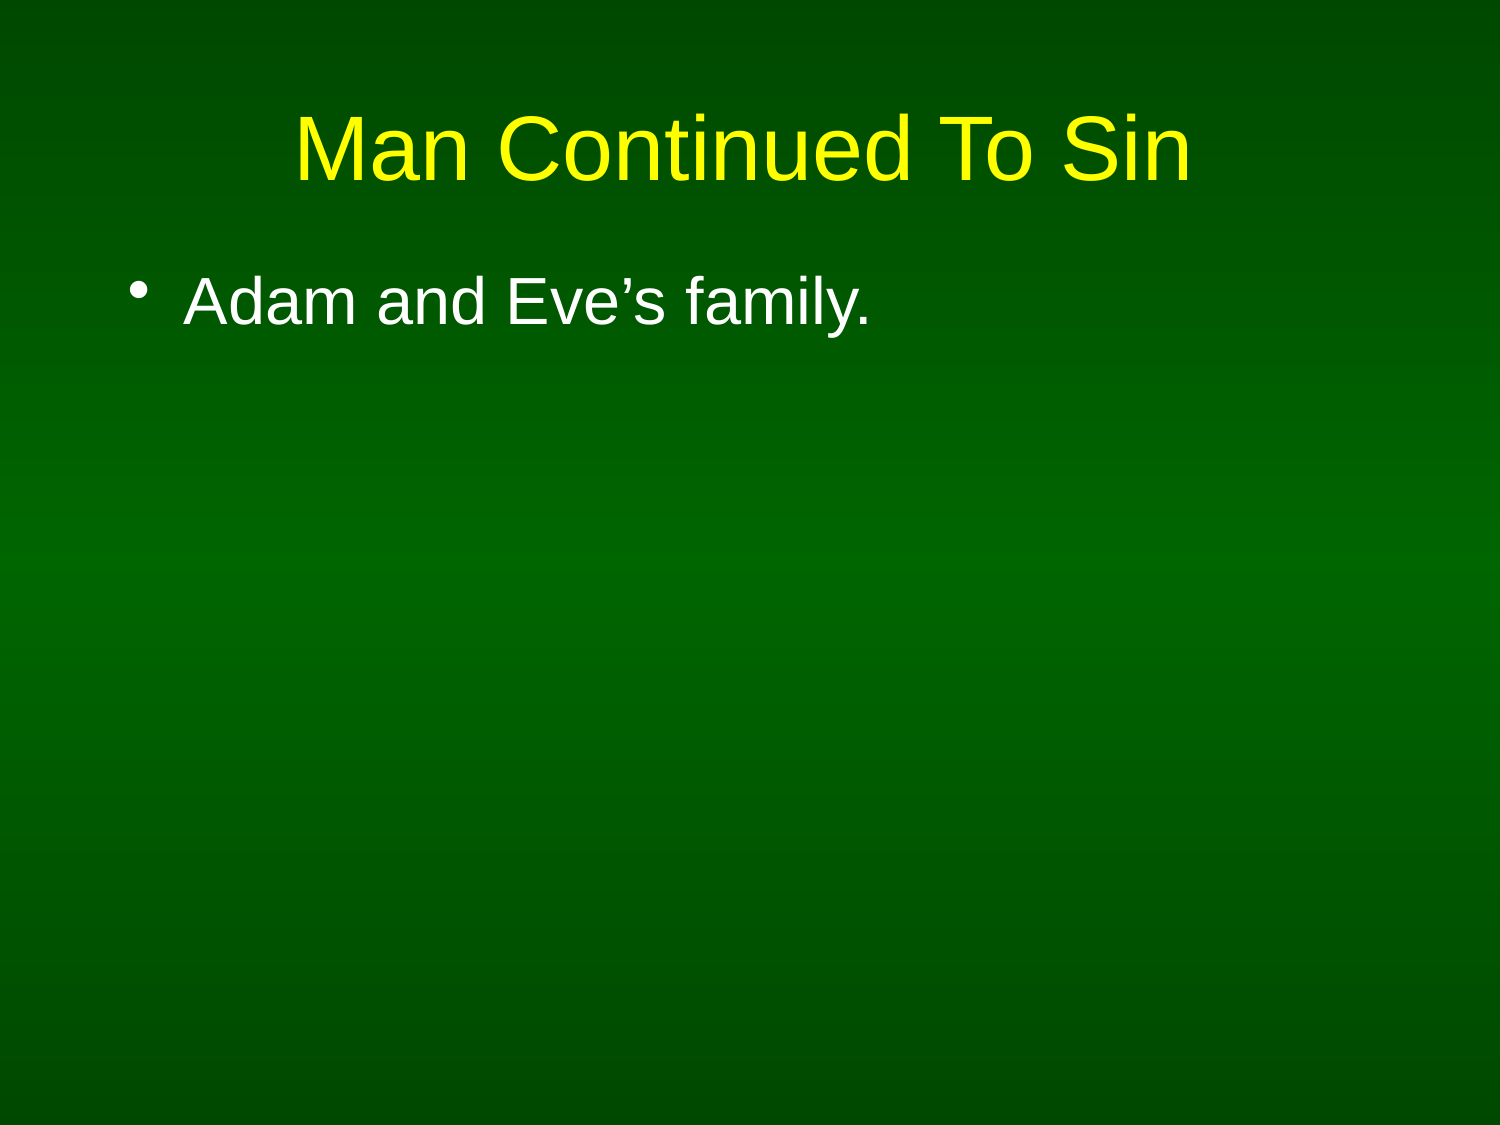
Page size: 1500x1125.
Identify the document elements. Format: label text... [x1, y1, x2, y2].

title Man Continued To Sin [50, 50, 1438, 238]
list Adam and Eve’s family. [112, 249, 1450, 513]
